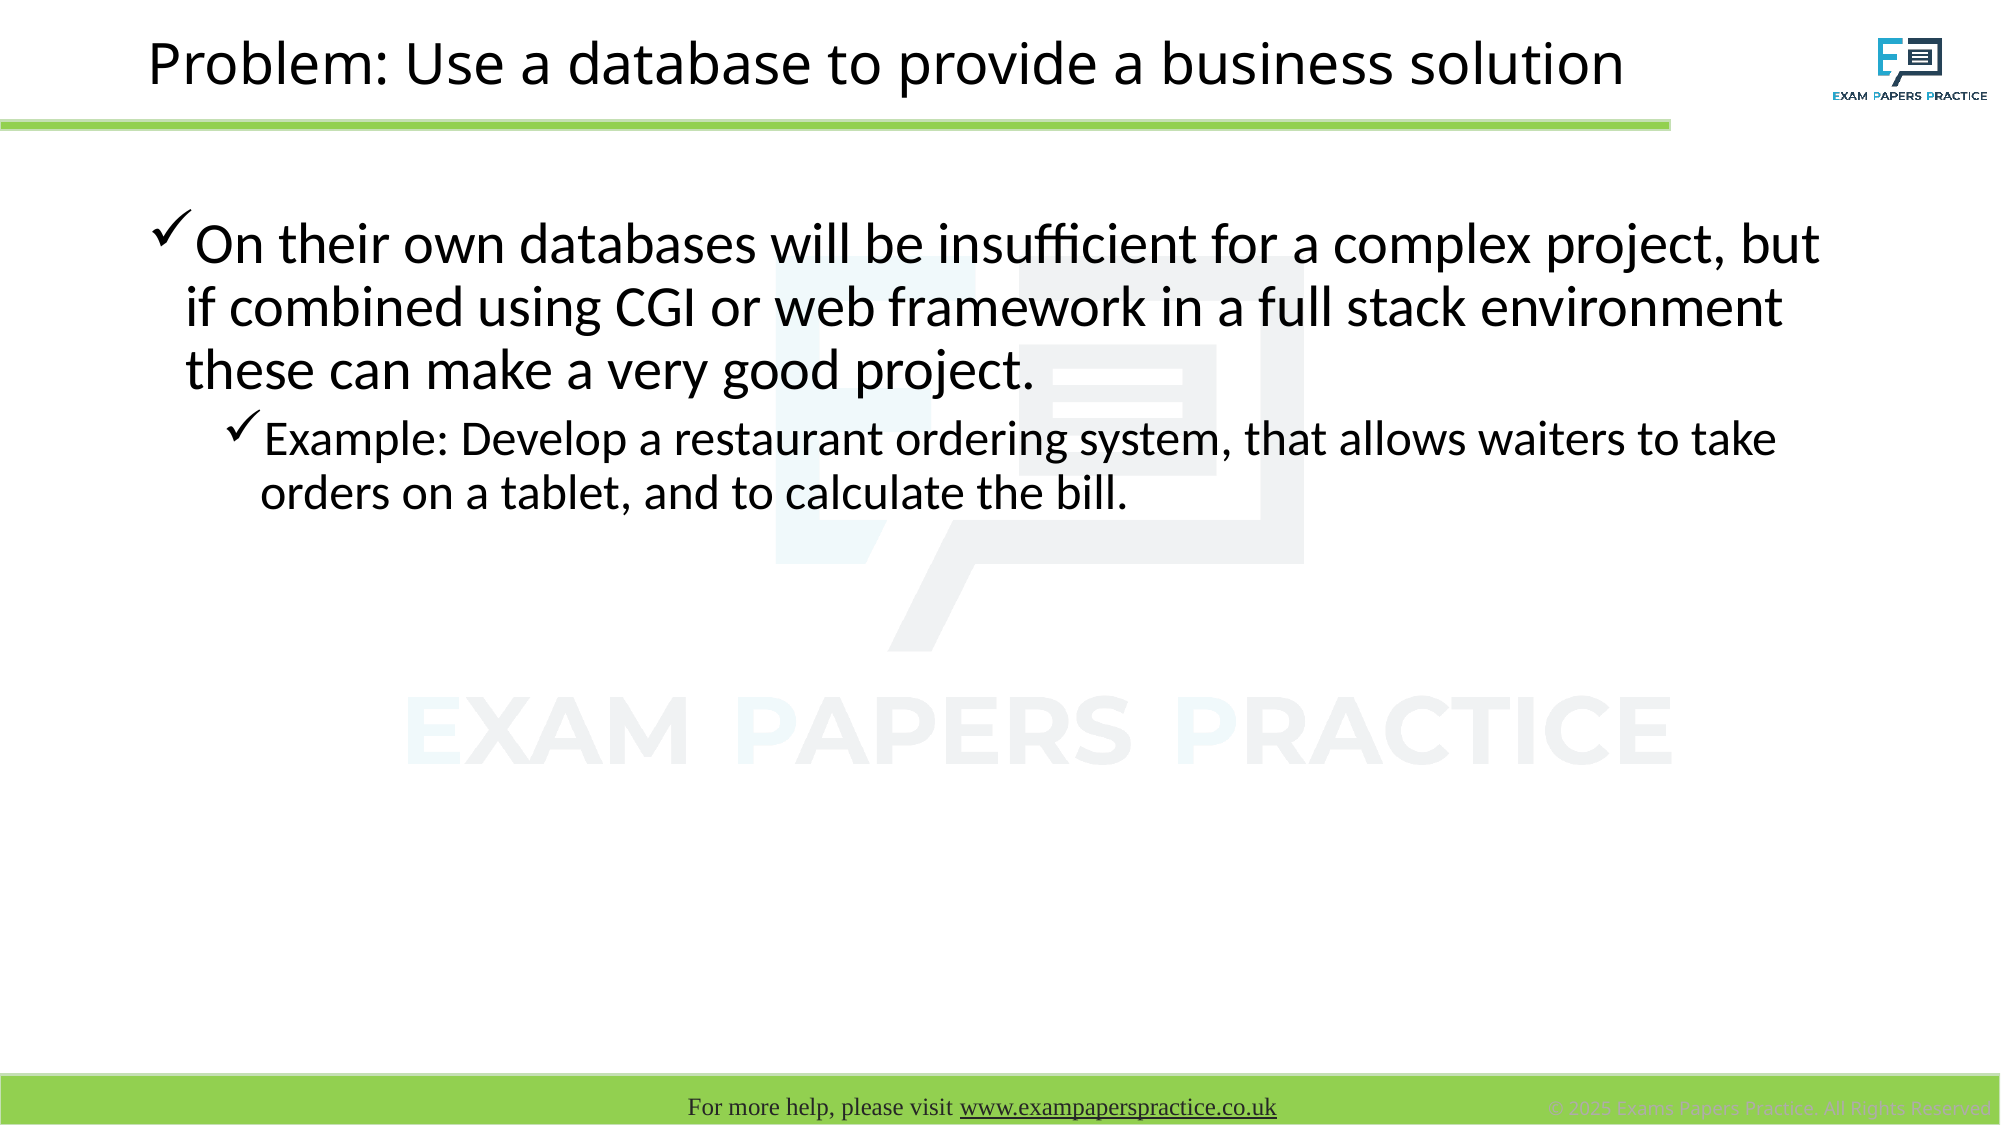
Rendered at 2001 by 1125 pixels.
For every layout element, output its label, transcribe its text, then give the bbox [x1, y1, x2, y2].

title Problem: Use a database to provide a business solution [132, 11, 1858, 121]
list On their own databases will be insufficient for a complex project, but if combined using CGI or web framework in a full stack environment these can make a very good project. Example: Develop a restaurant ordering system, that allows waiters to take orders on a tablet, and to calculate the bill. [132, 205, 1858, 920]
